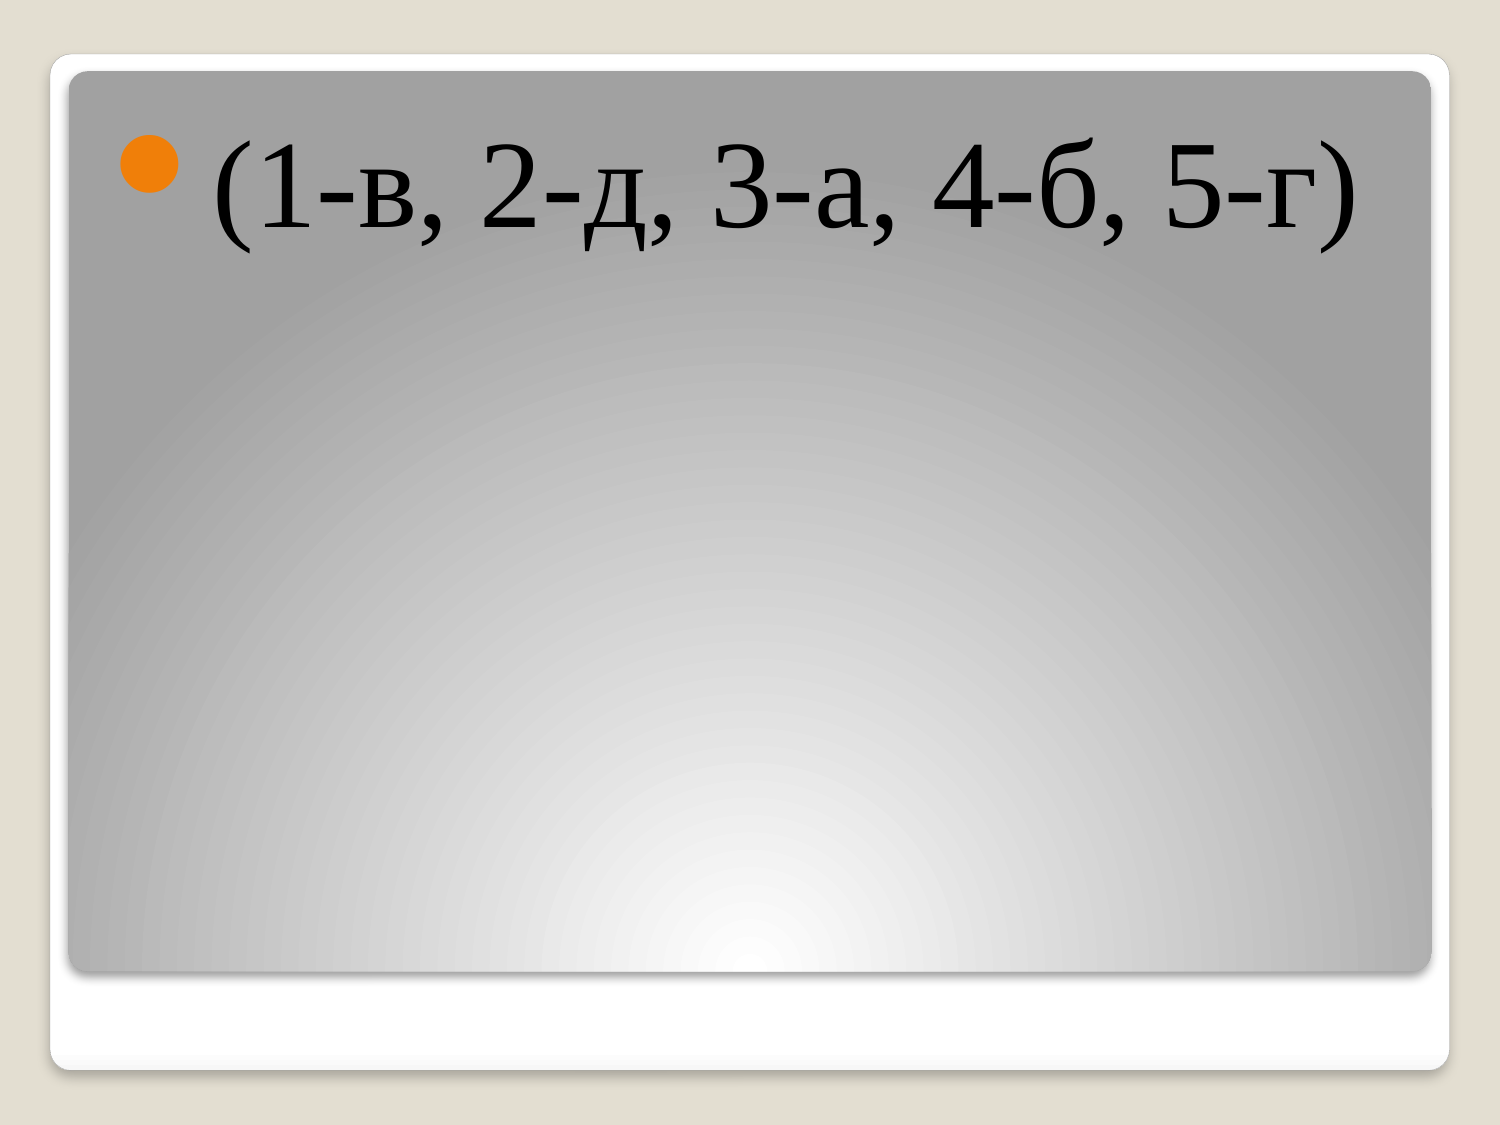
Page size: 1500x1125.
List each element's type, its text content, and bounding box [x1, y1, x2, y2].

list (1-в, 2-д, 3-а, 4-б, 5-г) [82, 86, 1425, 774]
